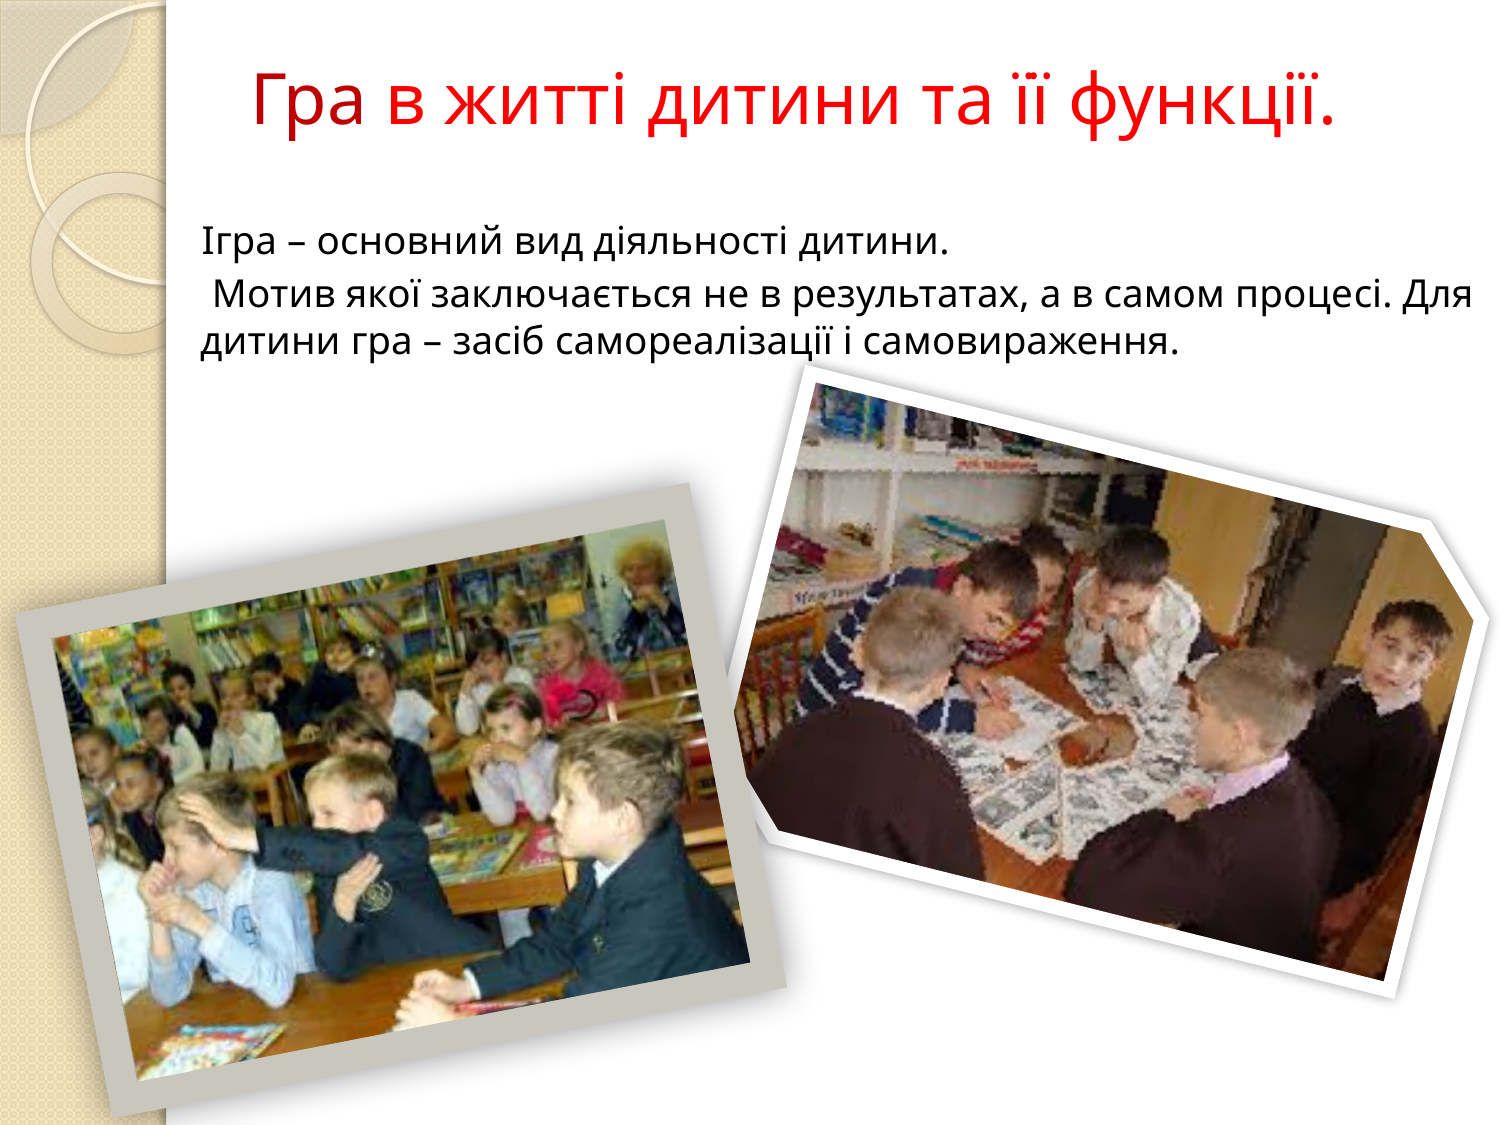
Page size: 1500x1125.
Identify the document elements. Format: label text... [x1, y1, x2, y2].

picture [734, 383, 1473, 980]
list Ігра – основний вид діяльності дитини. Мотив якої заключається не в результатах, а в самом процесі. Для дитини гра – засіб самореалізації і самовираження. [135, 208, 1500, 374]
picture [53, 520, 750, 1081]
title Гра в житті дитини та її функції. [235, 45, 1466, 208]
